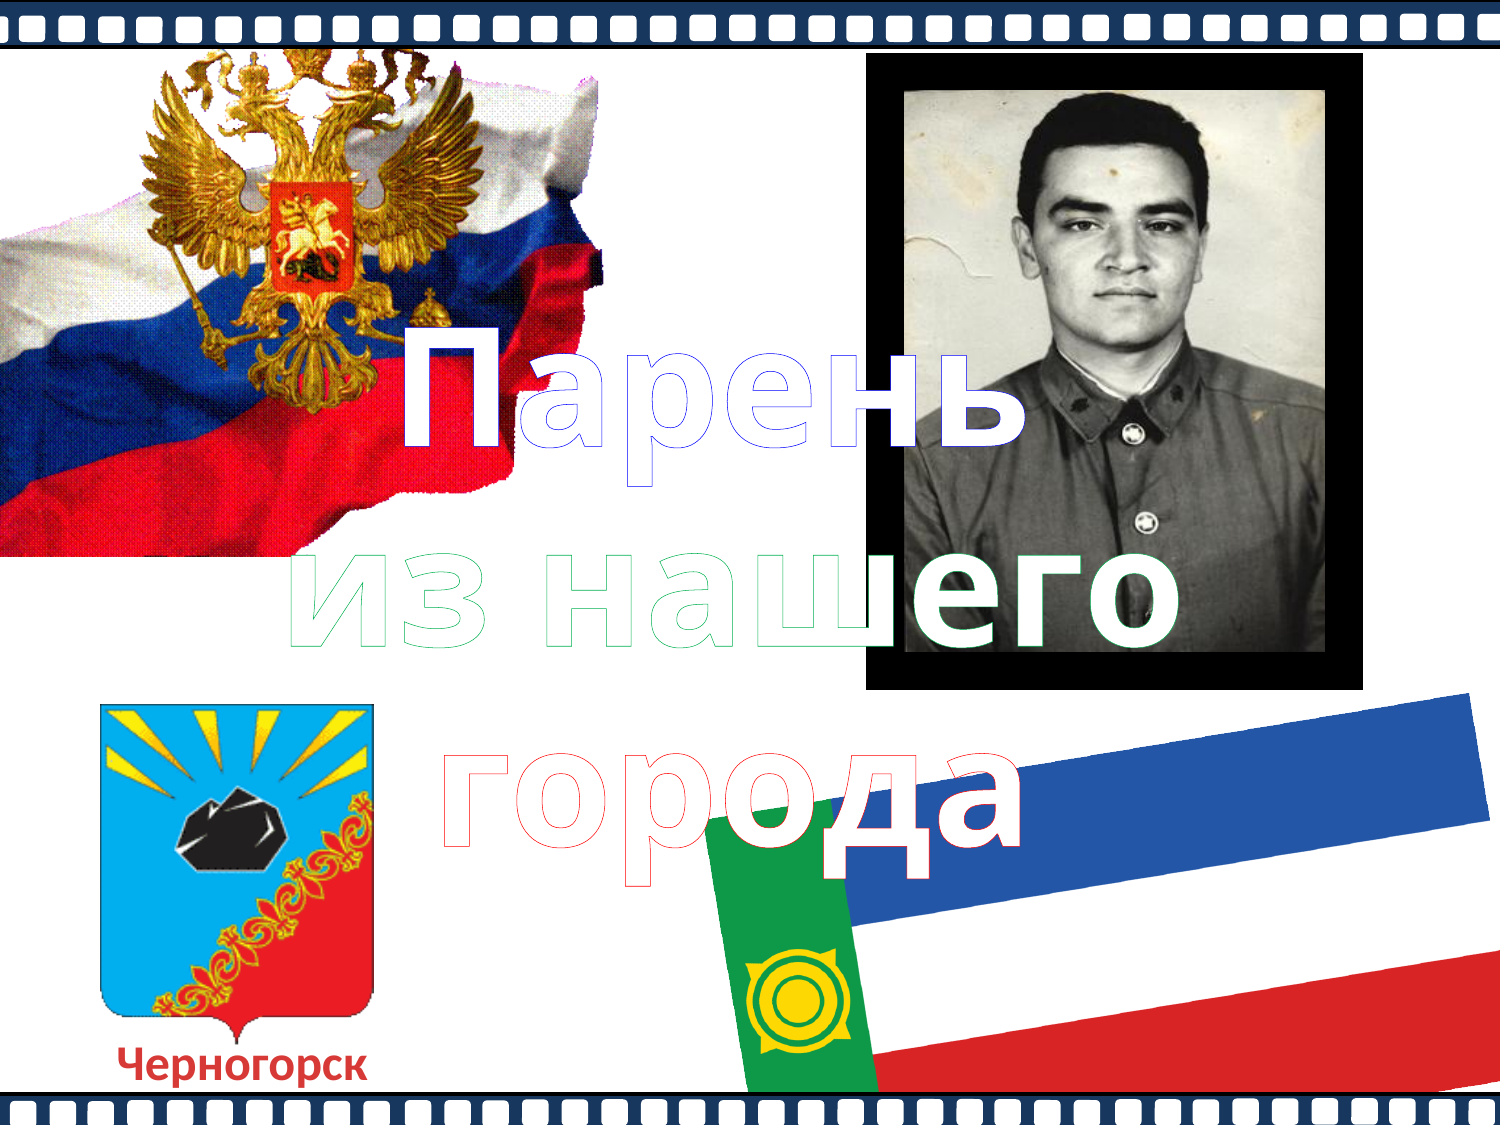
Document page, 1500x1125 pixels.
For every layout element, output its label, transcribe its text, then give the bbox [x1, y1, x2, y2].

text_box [100, 703, 385, 1093]
picture [0, 48, 609, 558]
picture [903, 89, 1326, 653]
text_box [0, 0, 1500, 48]
text_box Парень из нашего города [206, 272, 1258, 888]
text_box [0, 1093, 1500, 1125]
picture [715, 693, 1500, 1093]
